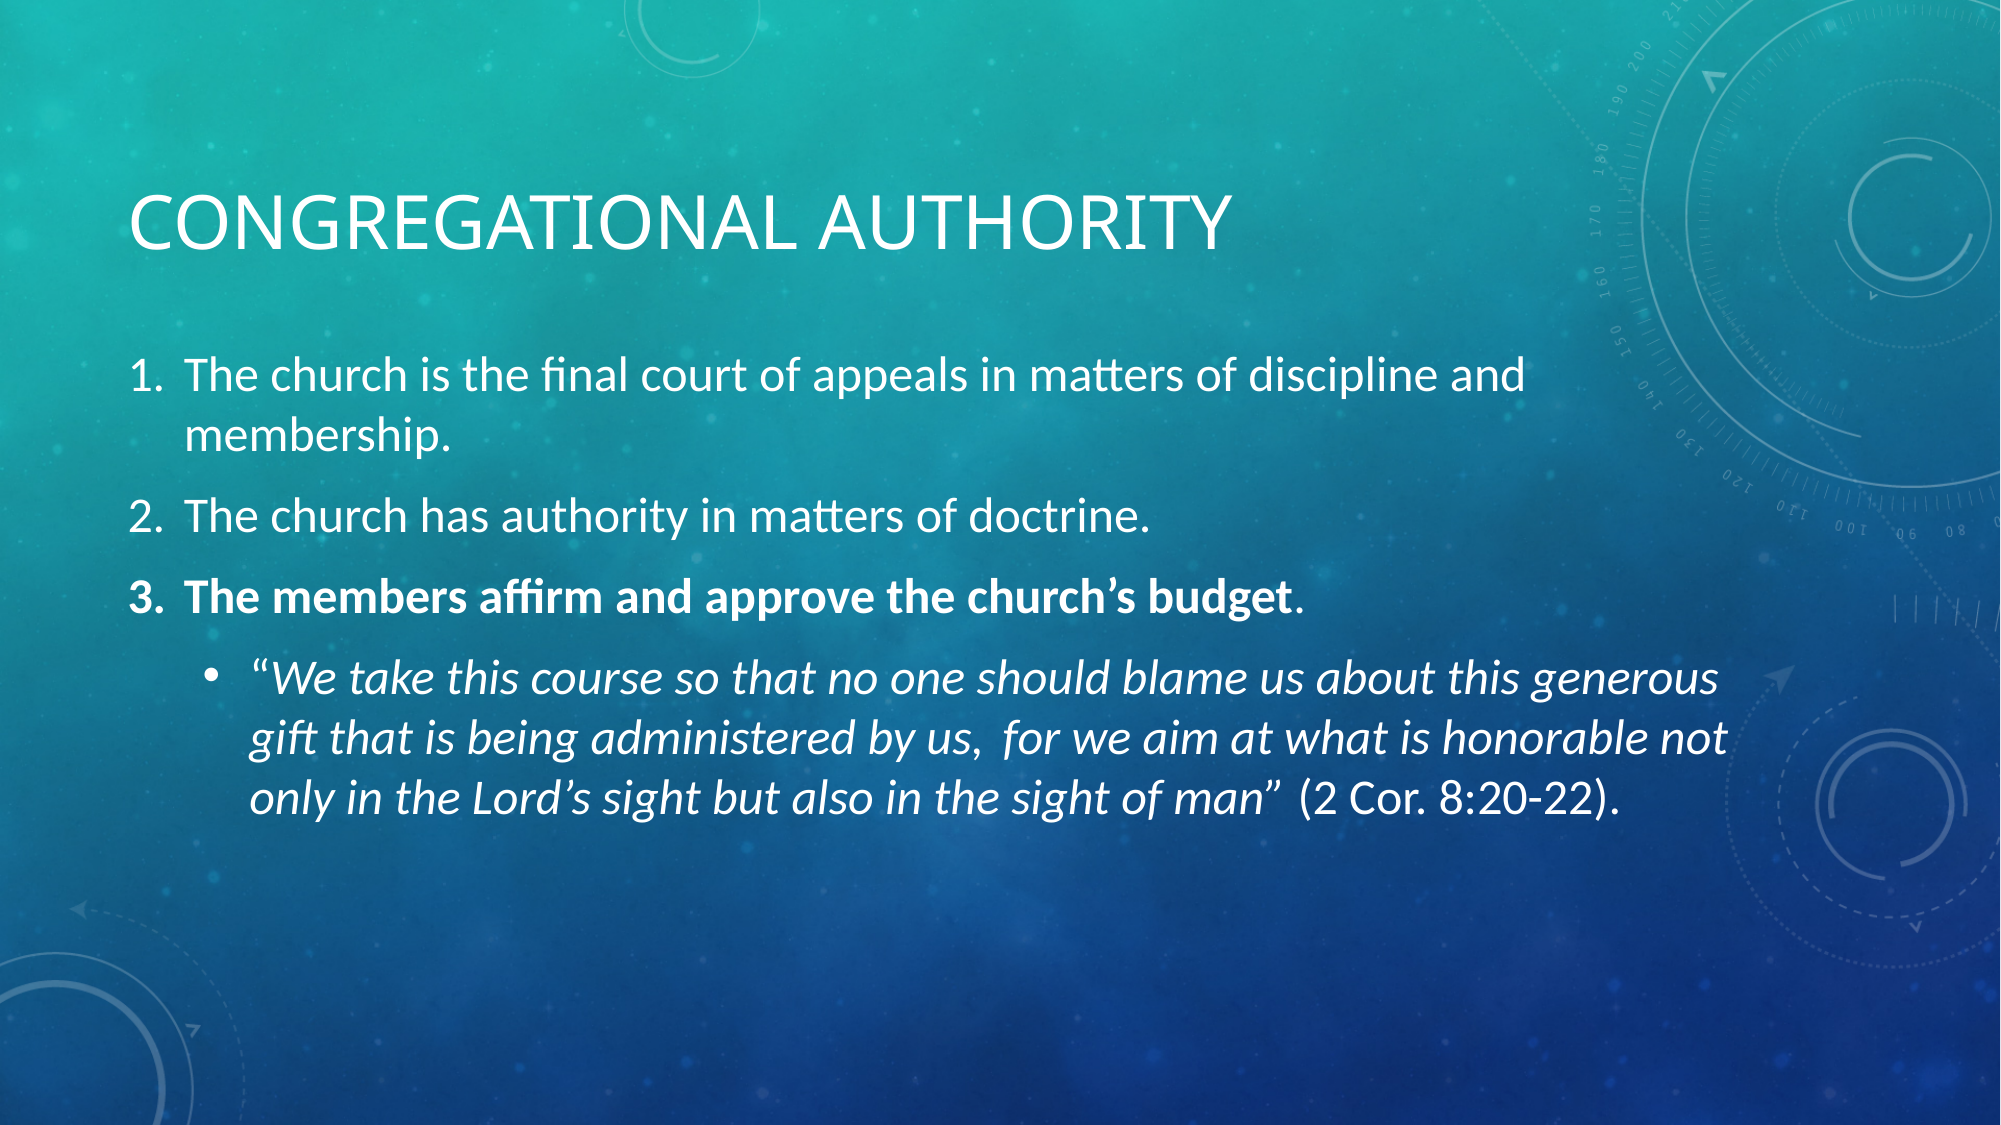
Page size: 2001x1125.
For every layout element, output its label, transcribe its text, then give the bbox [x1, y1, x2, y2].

list The church is the final court of appeals in matters of discipline and membership. The church has authority in matters of doctrine. The members affirm and approve the church’s budget. “We take this course so that no one should blame us about this generous gift that is being administered by us, for we aim at what is honorable not only in the Lord’s sight but also in the sight of man” (2 Cor. 8:20-22). [112, 351, 1775, 950]
picture [0, 0, 2001, 1125]
title Congregational Authority [112, 99, 1775, 339]
